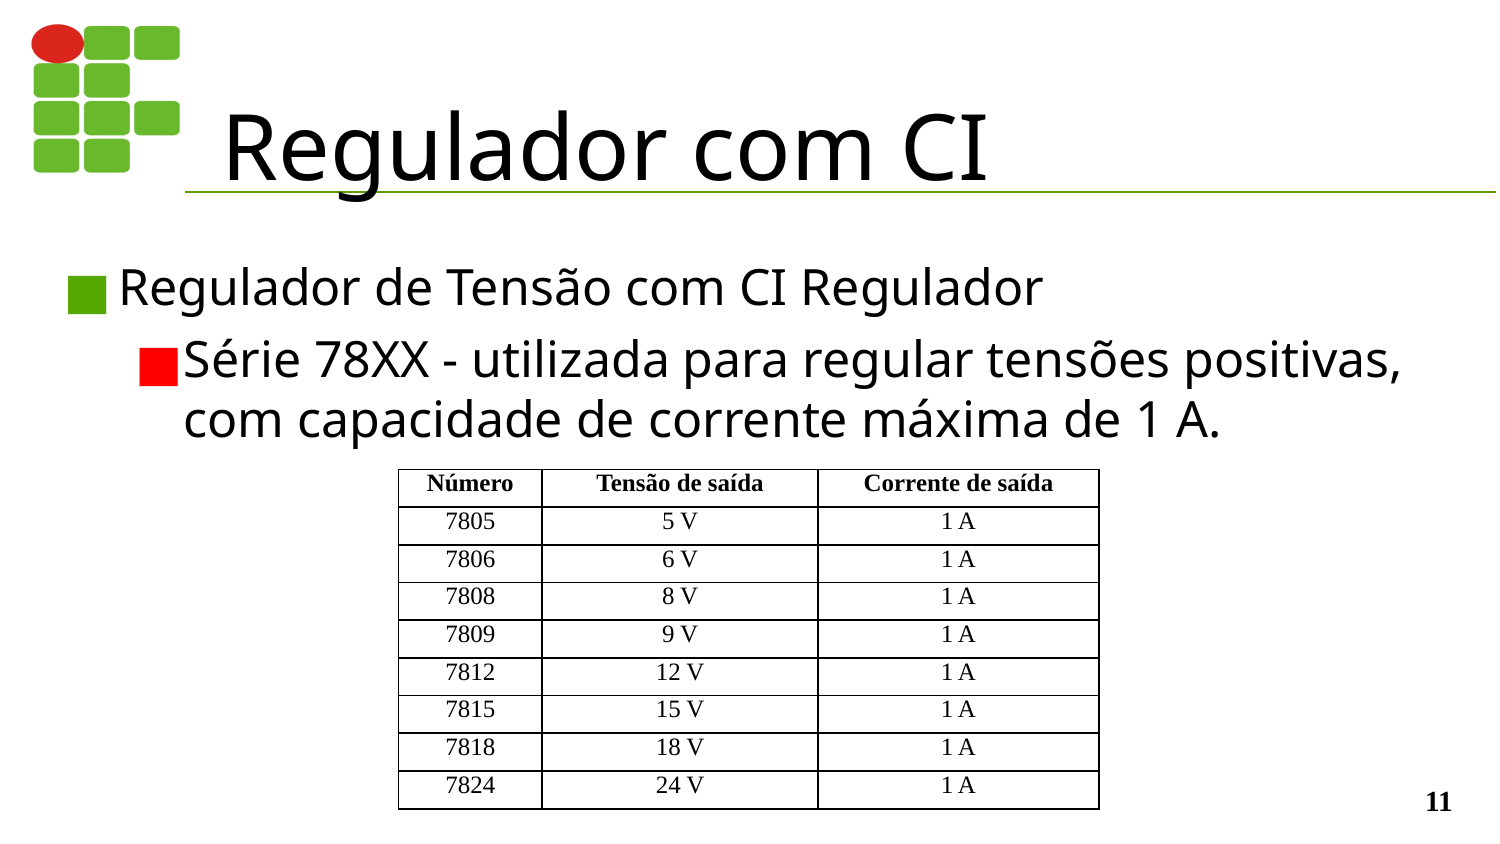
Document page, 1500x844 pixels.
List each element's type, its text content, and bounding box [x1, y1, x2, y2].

table_cell 7815 [399, 696, 541, 732]
table_cell 1 A [819, 583, 1098, 619]
table_cell 7809 [399, 621, 541, 657]
table_cell 18 V [543, 734, 817, 770]
table_cell 1 A [819, 696, 1098, 732]
table_cell 7808 [399, 583, 541, 619]
table_cell 7812 [399, 659, 541, 695]
title Regulador com CI [206, 26, 1468, 207]
table_cell 7805 [399, 508, 541, 544]
table_cell 9 V [543, 621, 817, 657]
table_header Número [399, 470, 541, 506]
table_cell 12 V [543, 659, 817, 695]
table_cell 15 V [543, 696, 817, 732]
table_cell 7806 [399, 546, 541, 582]
table_header Corrente de saída [819, 470, 1098, 506]
table_cell 1 A [819, 772, 1098, 808]
table_cell 7824 [399, 772, 541, 808]
list Regulador de Tensão com CI Regulador Série 78XX - utilizada para regular tensões positivas, com capacidade de corrente máxima de 1 A. [46, 248, 1469, 449]
table_cell 1 A [819, 621, 1098, 657]
table_cell 5 V [543, 508, 817, 544]
table_cell 8 V [543, 583, 817, 619]
table_cell 1 A [819, 734, 1098, 770]
table_header Tensão de saída [543, 470, 817, 506]
table_cell 6 V [543, 546, 817, 582]
table_cell 1 A [819, 546, 1098, 582]
text_box ‹#› [1155, 768, 1468, 825]
table_cell 1 A [819, 659, 1098, 695]
table_cell 7818 [399, 734, 541, 770]
table_cell 1 A [819, 508, 1098, 544]
table_cell 24 V [543, 772, 817, 808]
picture [29, 23, 182, 174]
